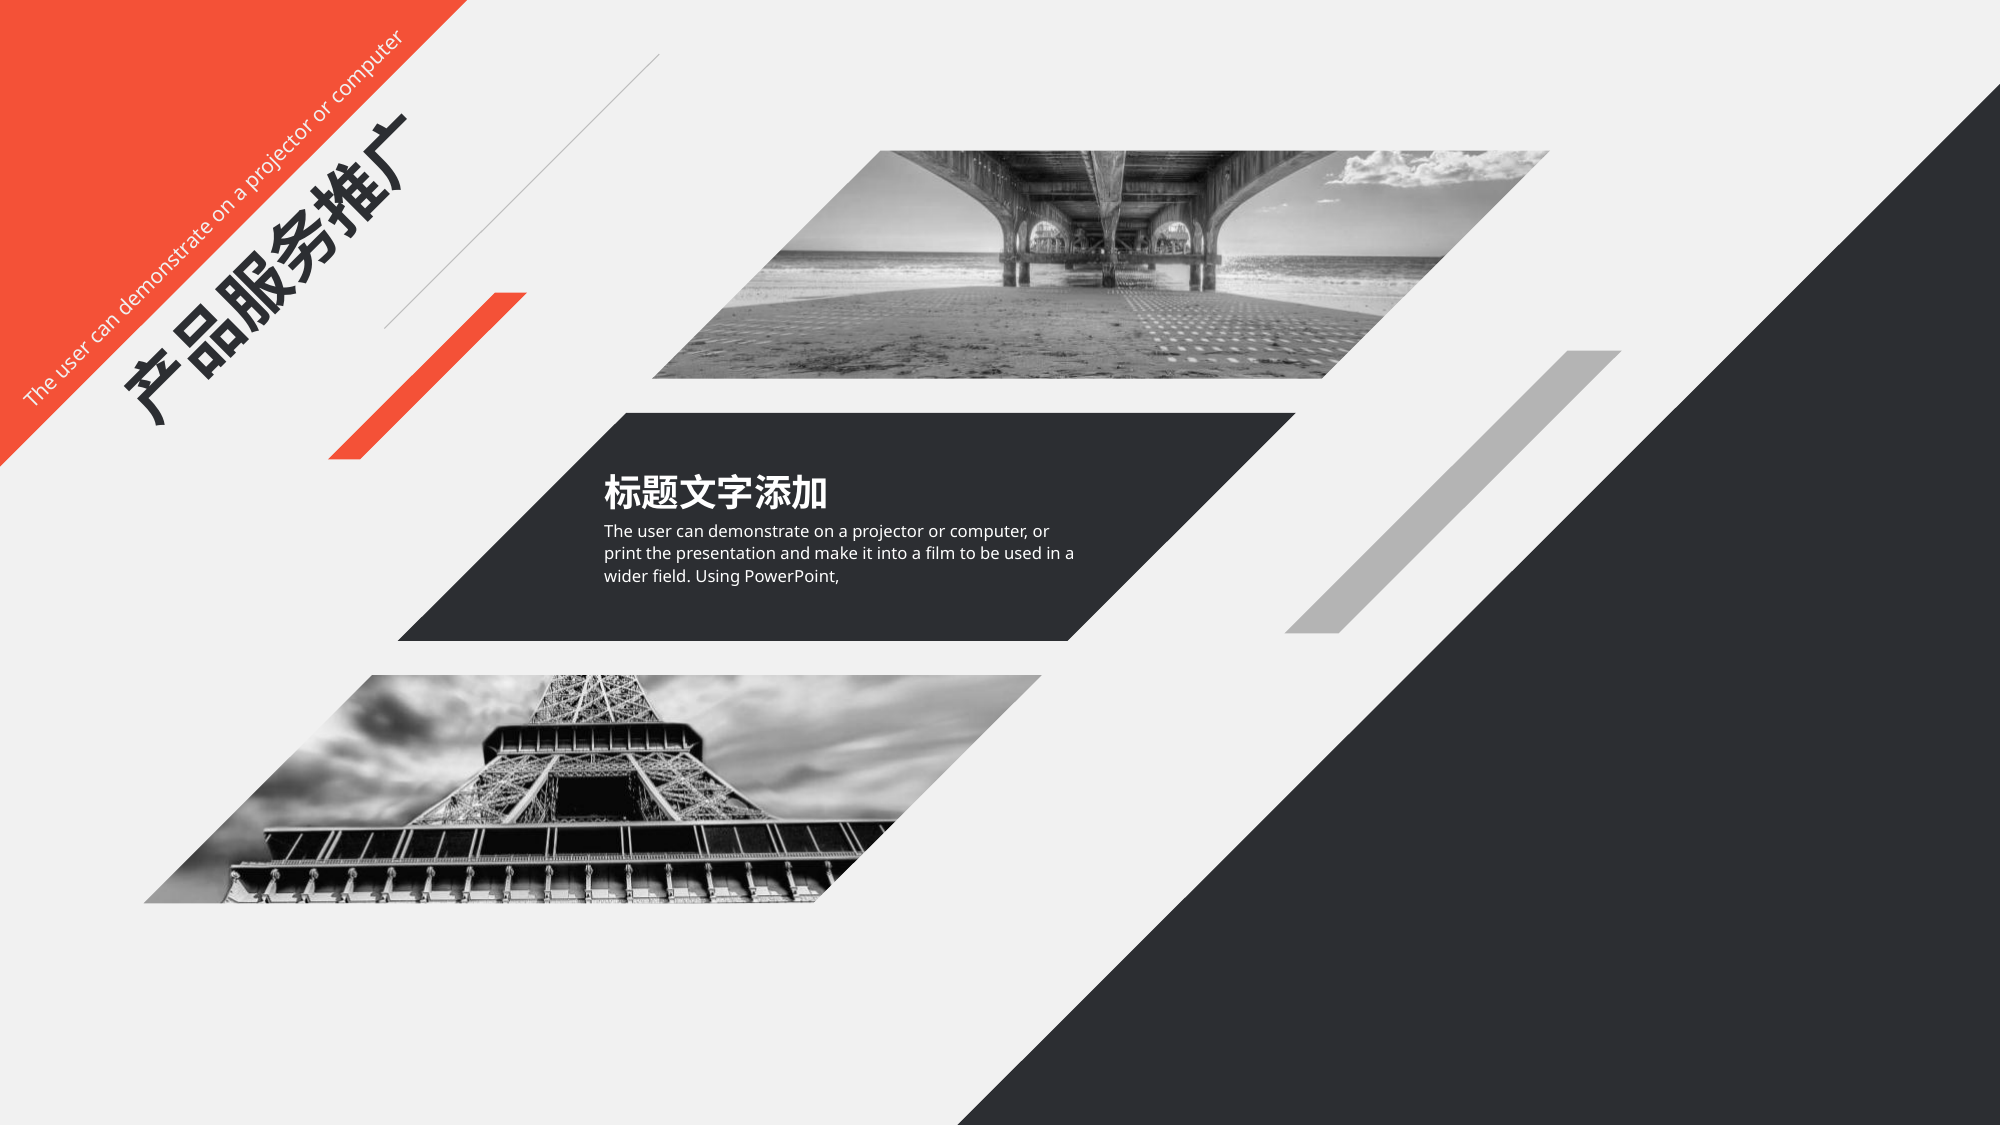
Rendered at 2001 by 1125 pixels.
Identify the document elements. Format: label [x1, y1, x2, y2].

text_box [0, 179, 549, 324]
text_box [397, 412, 1296, 641]
text_box [0, 0, 469, 179]
text_box [0, 324, 145, 468]
text_box [325, 329, 492, 461]
text_box [955, 82, 2000, 1125]
text_box [384, 53, 660, 329]
text_box [141, 674, 1045, 905]
text_box [1296, 349, 1625, 635]
text_box [649, 149, 1553, 380]
